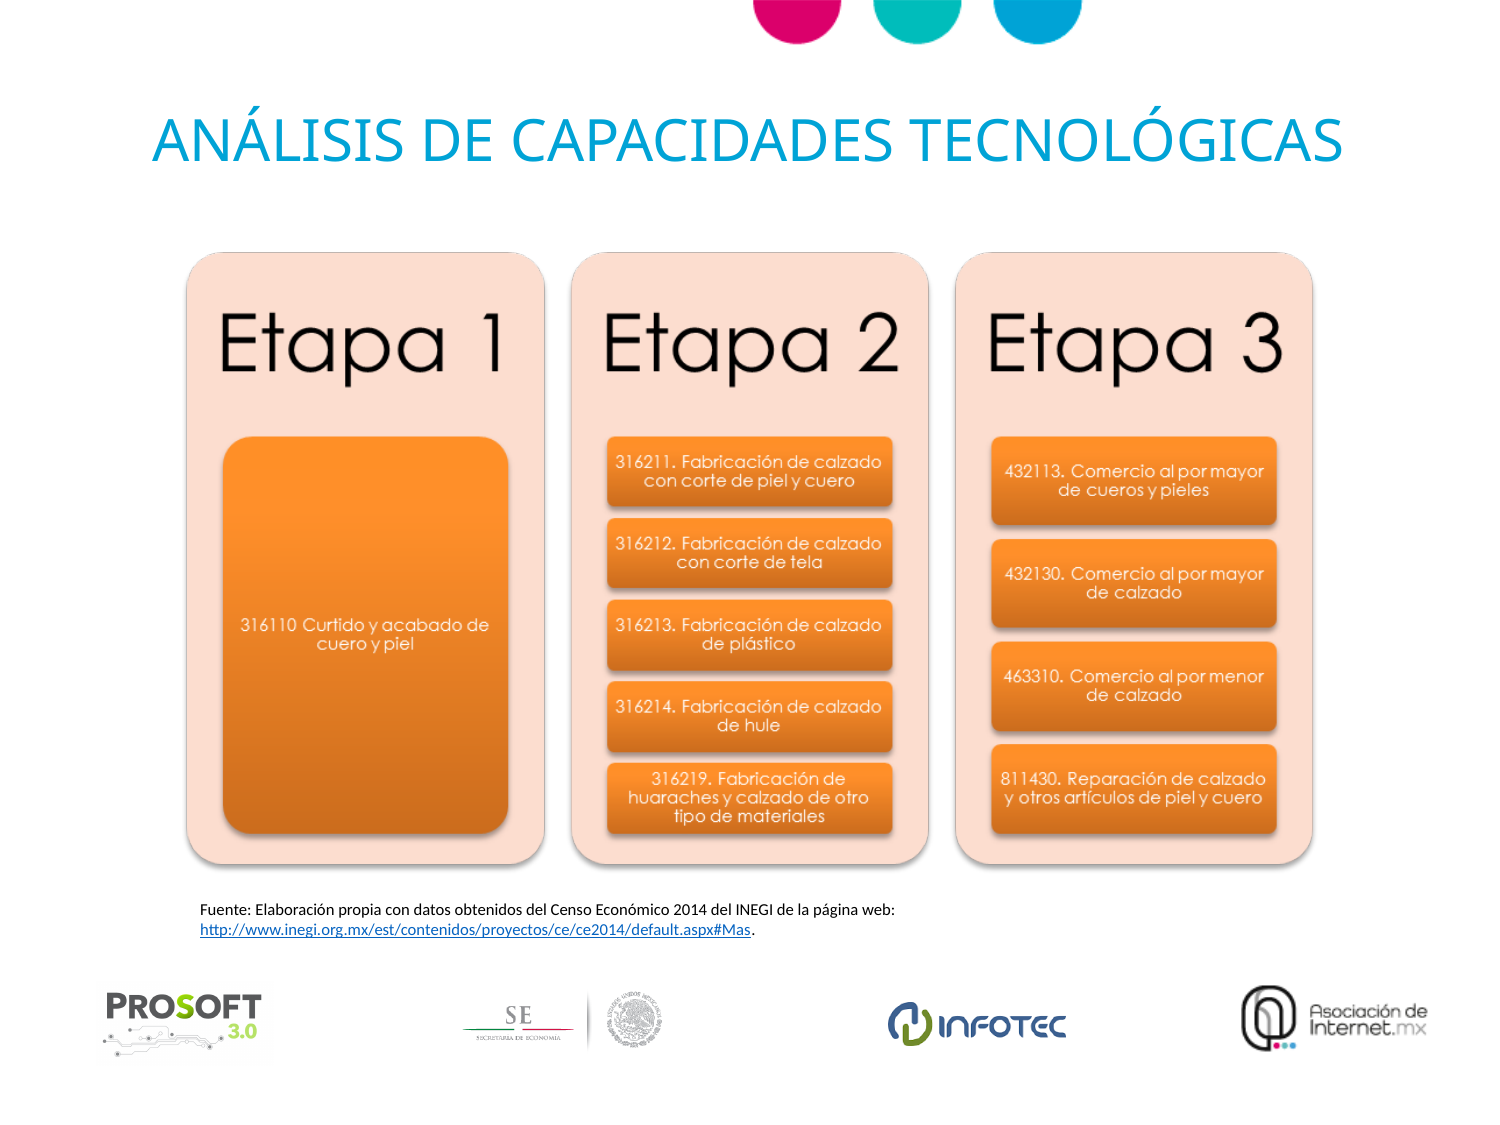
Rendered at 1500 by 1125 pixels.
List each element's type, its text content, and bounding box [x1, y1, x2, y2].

picture [0, 0, 1500, 1125]
text_box Fuente: Elaboración propia con datos obtenidos del Censo Económico 2014 del INEGI de la página web: http://www.inegi.org.mx/est/contenidos/proyectos/ce/ce2014/default.aspx#Mas. [185, 891, 1342, 966]
title ANÁLISIS DE CAPACIDADES TECNOLÓGICAS [137, 33, 1486, 252]
